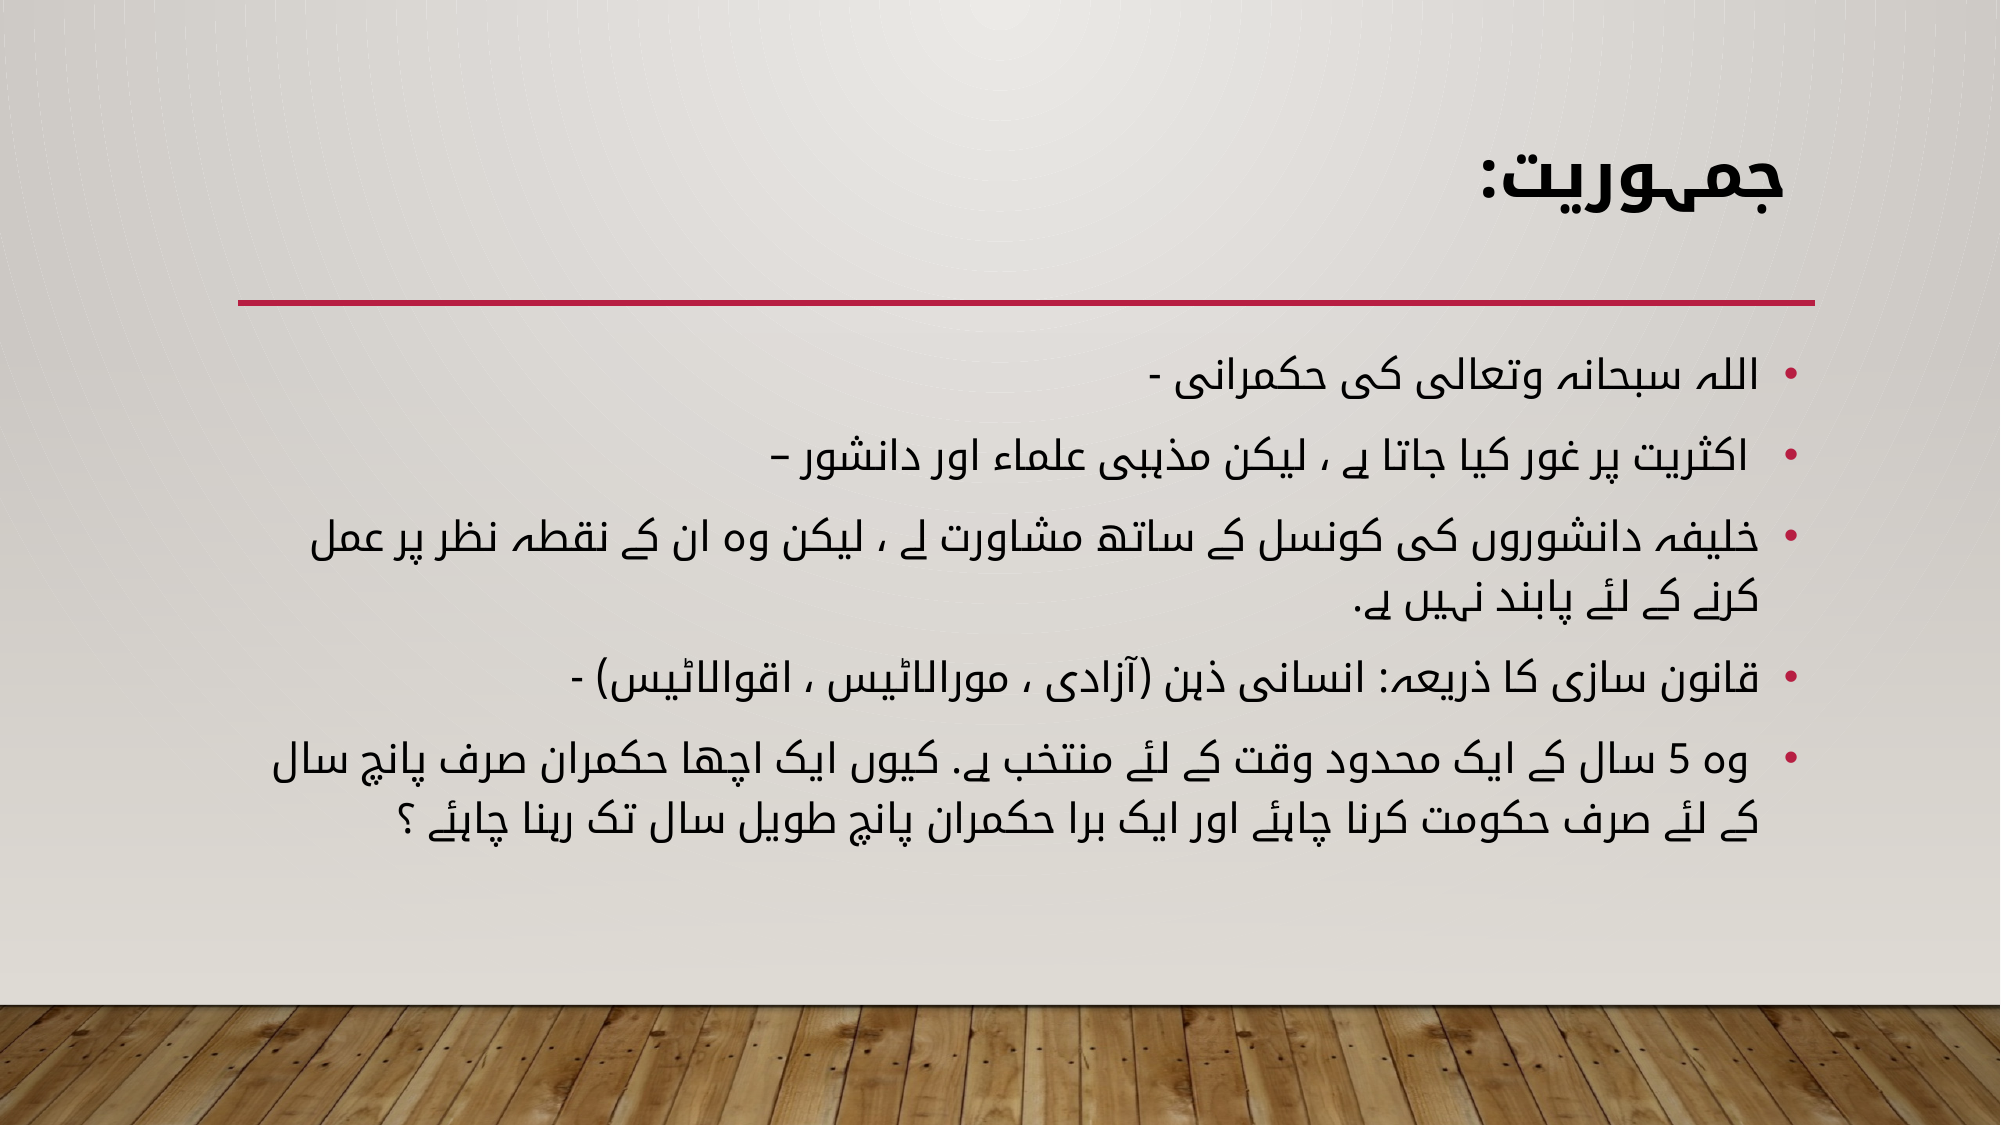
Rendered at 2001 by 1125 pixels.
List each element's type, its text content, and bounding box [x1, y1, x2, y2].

list اللہ سبحانہ وتعالی کی حکمرانی - اکثریت پر غور کیا جاتا ہے ، لیکن مذہبی علماء اور دانشور – خلیفہ دانشوروں کی کونسل کے ساتھ مشاورت لے ، لیکن وہ ان کے نقطہ نظر پر عمل کرنے کے لئے پابند نہیں ہے. قانون سازی کا ذریعہ: انسانی ذہن (آزادی ، مورالاٹیس ، اقوالاٹیس) - وہ 5 سال کے ایک محدود وقت کے لئے منتخب ہے. کیوں ایک اچھا حکمران صرف پانچ سال کے لئے صرف حکومت کرنا چاہئے اور ایک برا حکمران پانچ طویل سال تک رہنا چاہئے ؟ [238, 330, 1814, 897]
title جمہوریت: [238, 131, 1814, 305]
picture [0, 1005, 2000, 1125]
